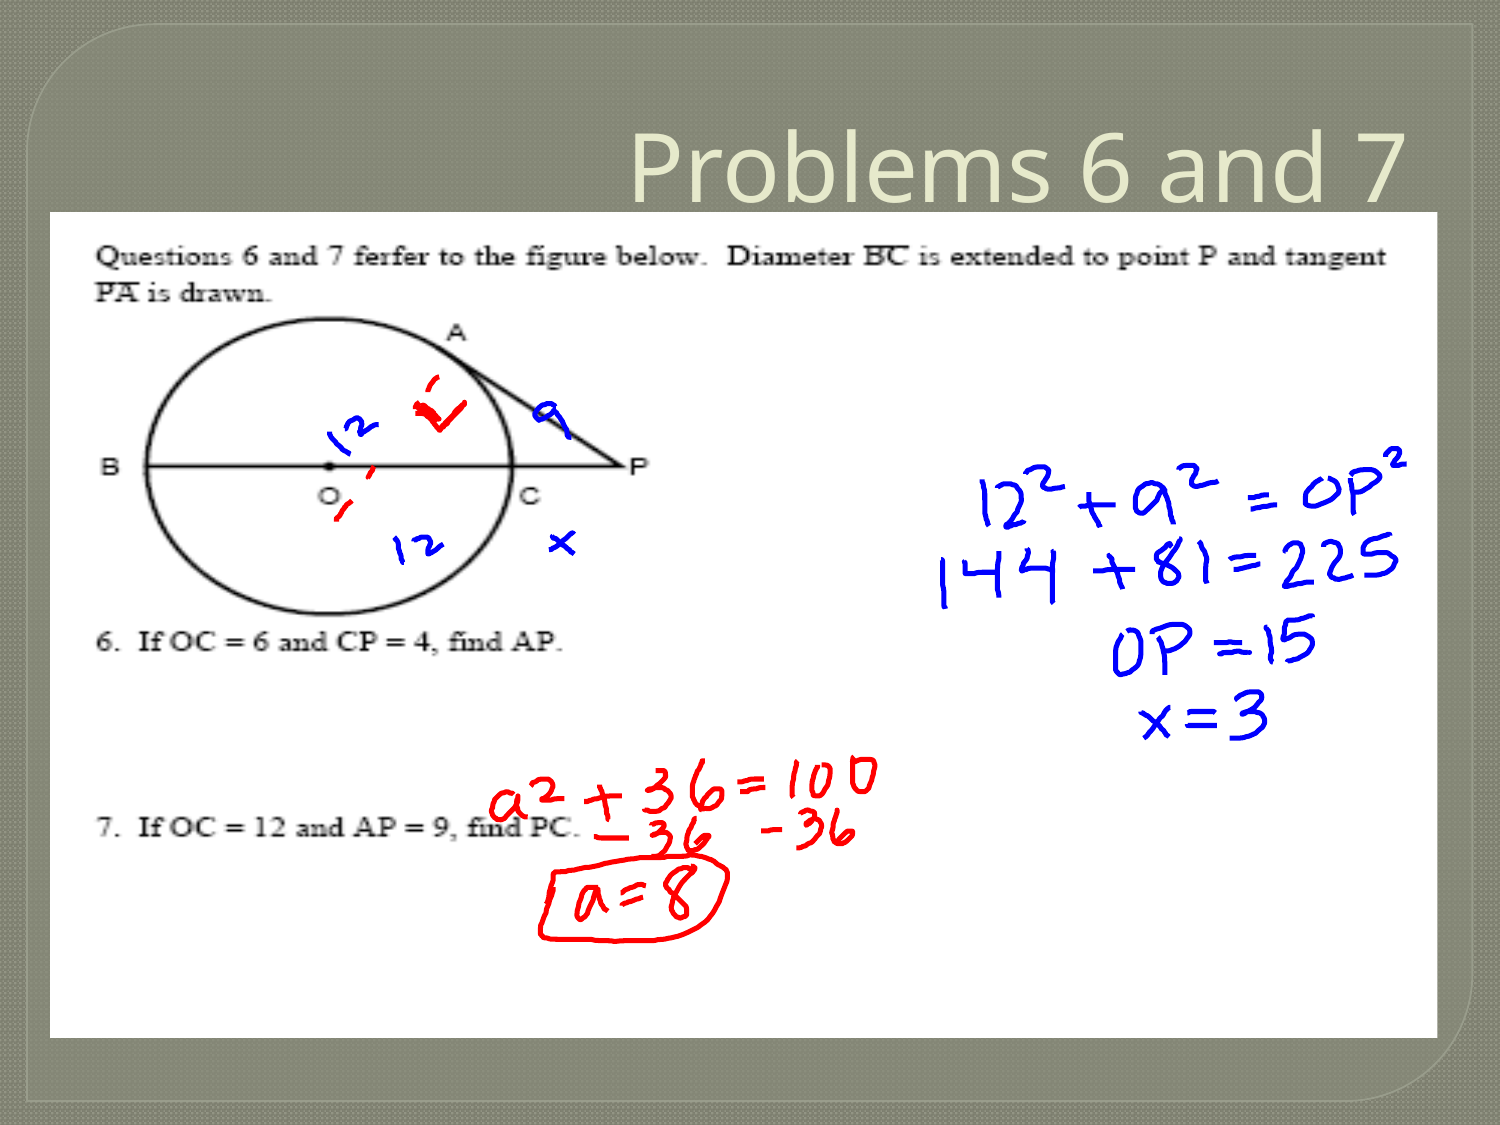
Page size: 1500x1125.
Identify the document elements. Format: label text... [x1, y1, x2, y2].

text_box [940, 448, 1407, 739]
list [49, 212, 1438, 1038]
title Problems 6 and 7 [75, 41, 1425, 211]
